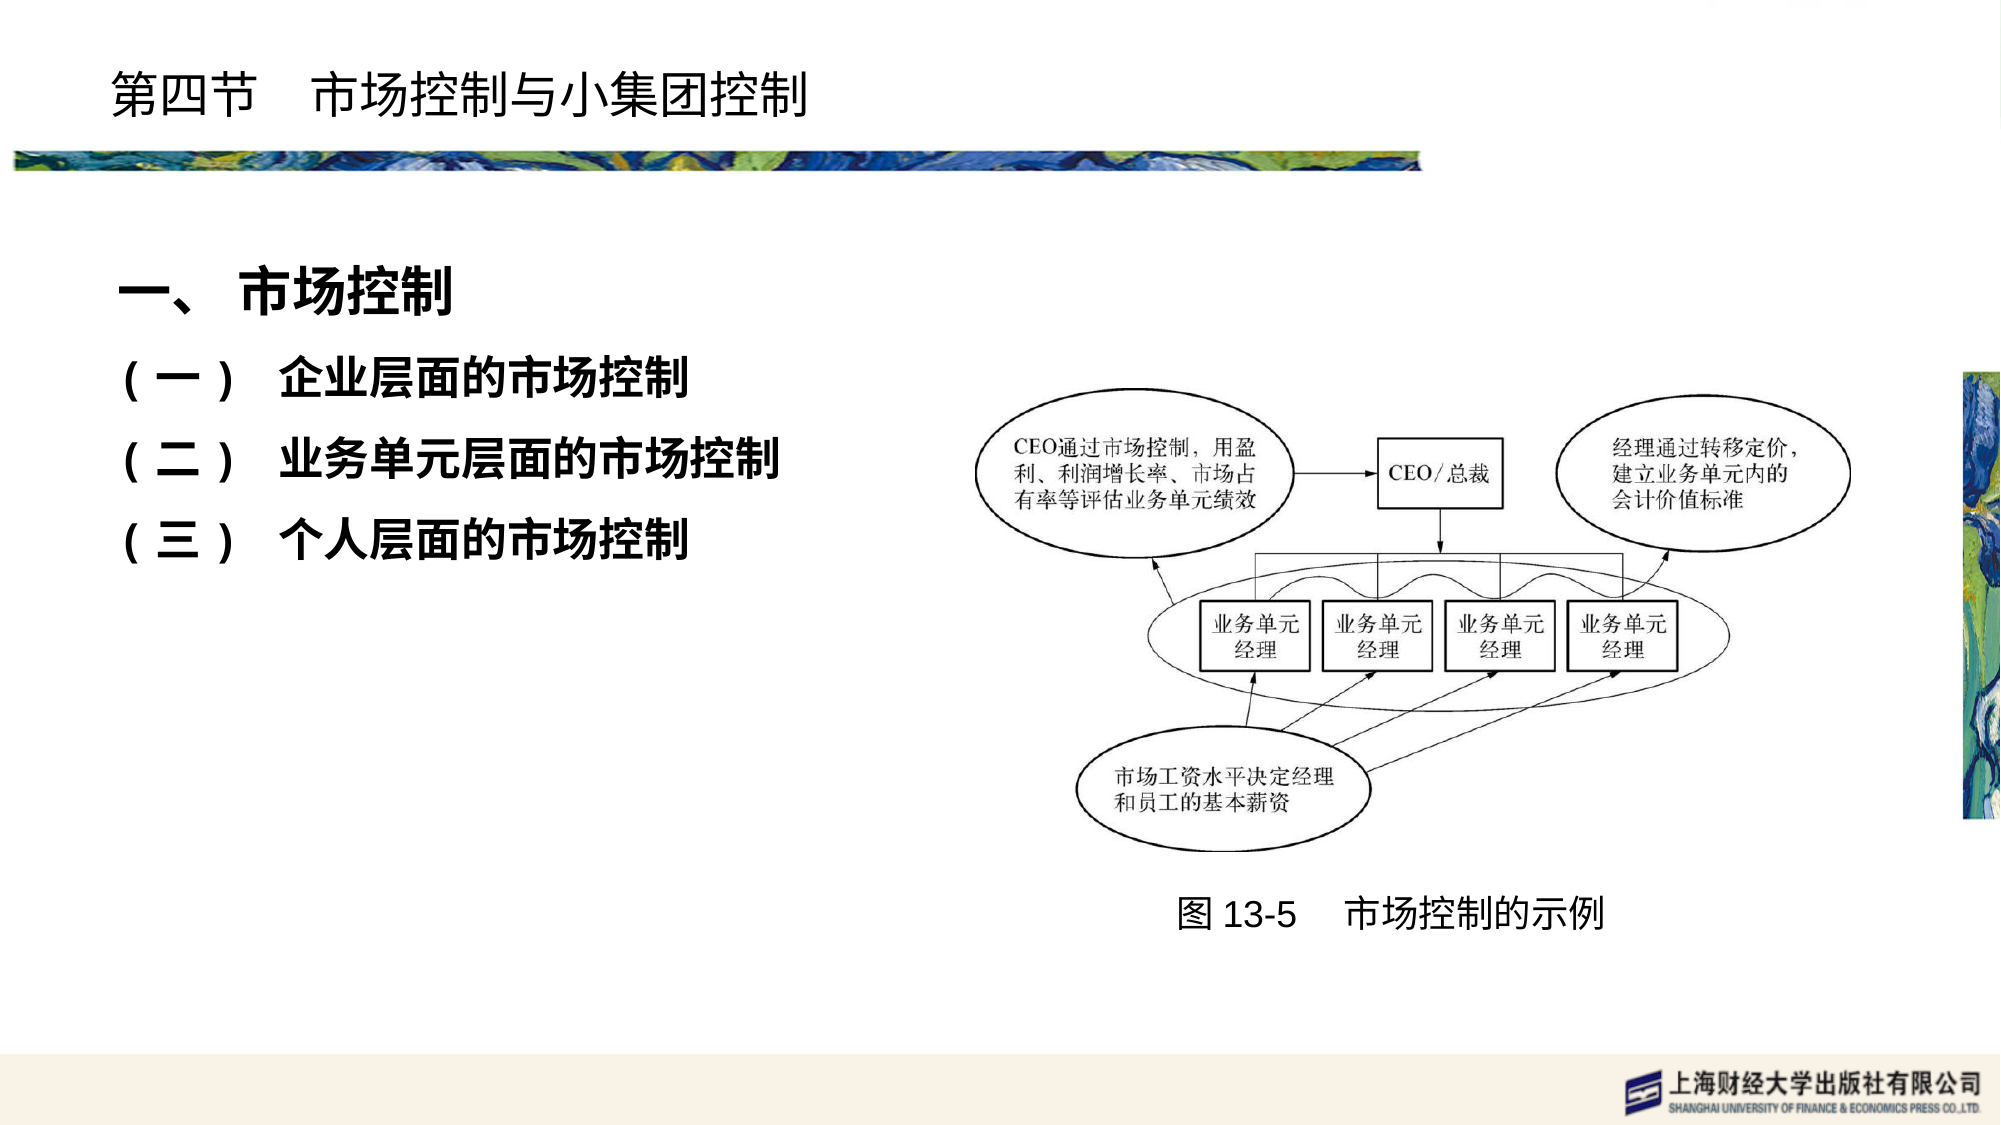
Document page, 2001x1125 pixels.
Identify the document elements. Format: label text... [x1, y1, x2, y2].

list 一、 市场控制 (一) 企业层面的市场控制 (二) 业务单元层面的市场控制 (三) 个人层面的市场控制 [102, 233, 1898, 1032]
picture [0, 0, 2001, 1125]
text_box 图13-5 市场控制的示例 [1123, 882, 1703, 942]
title 第四节 市场控制与小集团控制 [94, 42, 1451, 146]
